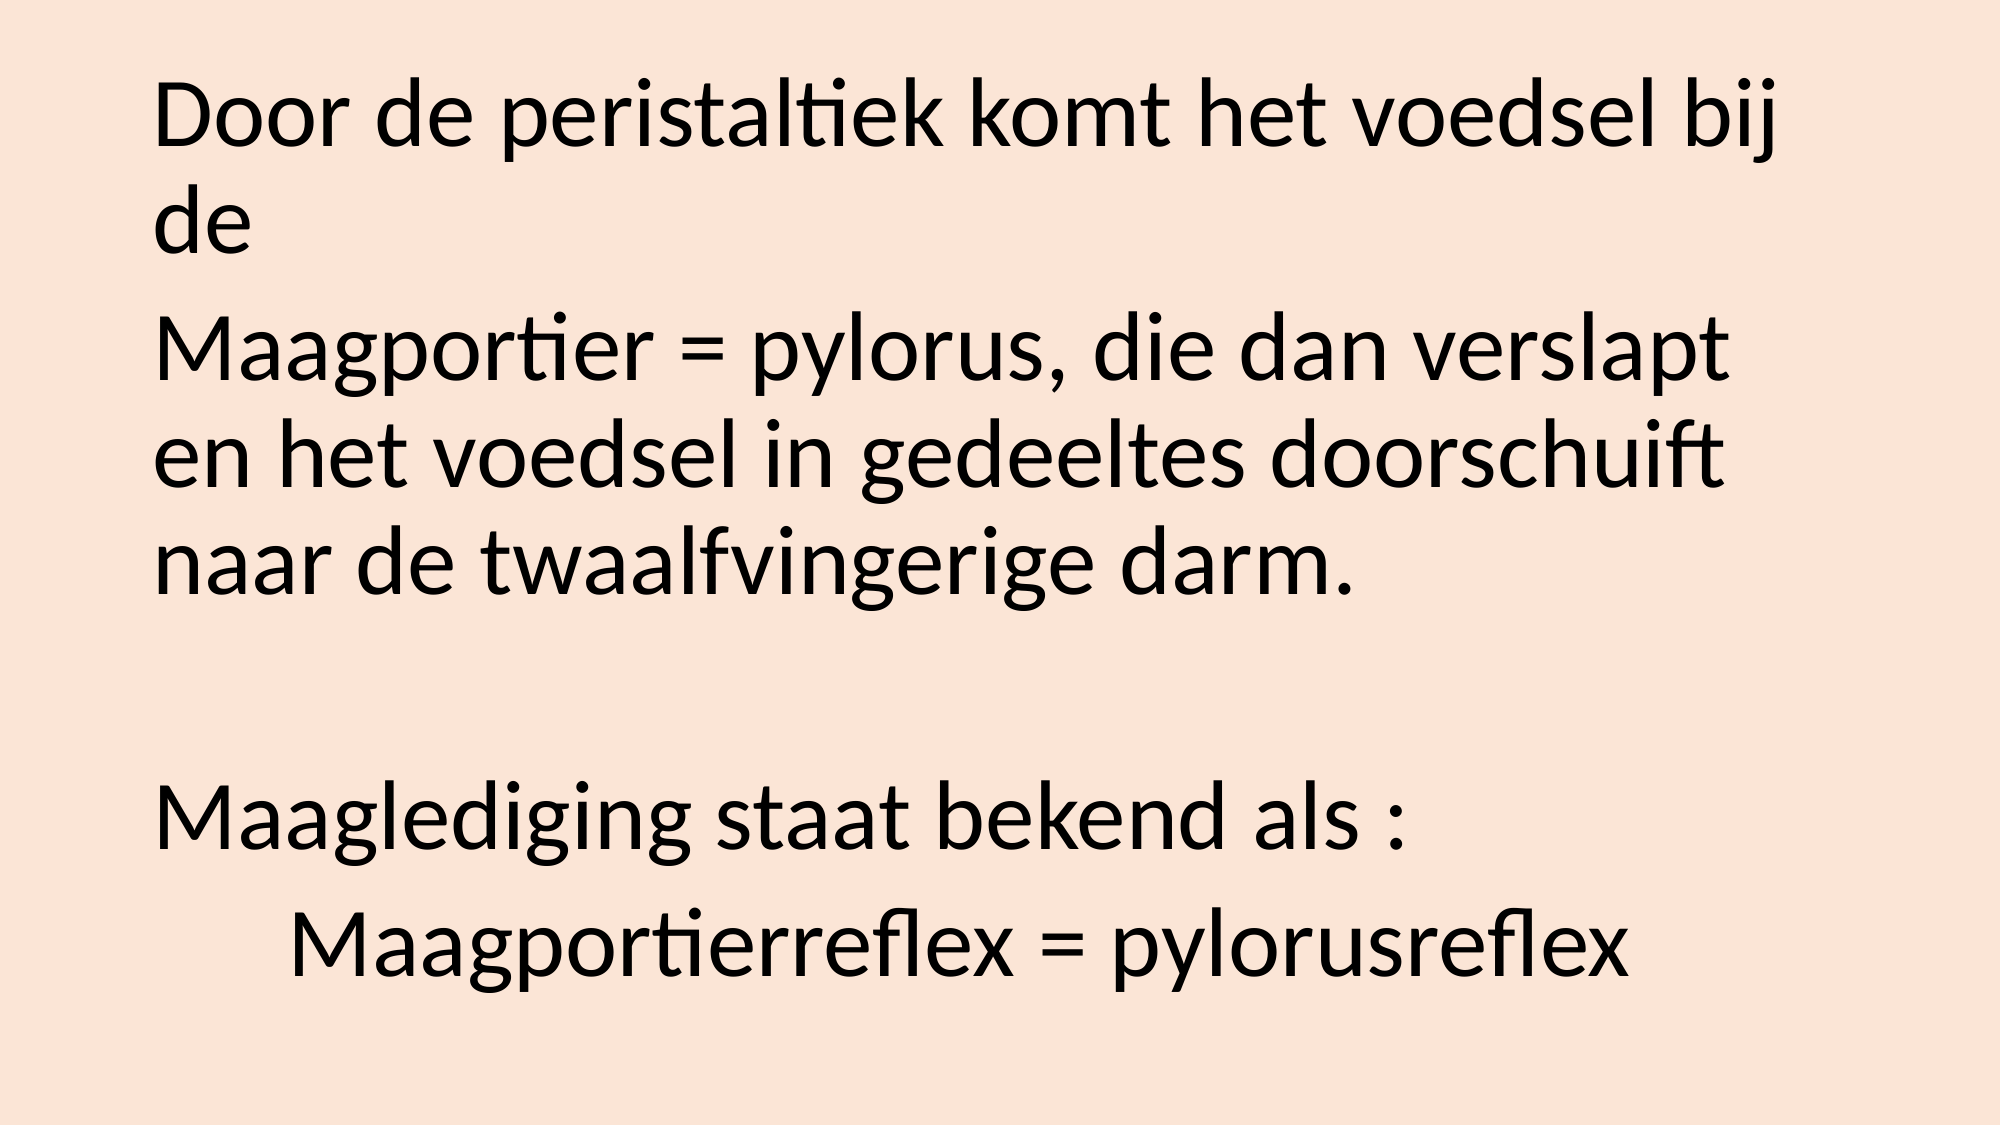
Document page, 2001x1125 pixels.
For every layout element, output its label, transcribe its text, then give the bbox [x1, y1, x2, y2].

list Door de peristaltiek komt het voedsel bij de Maagportier = pylorus, die dan verslapt en het voedsel in gedeeltes doorschuift naar de twaalfvingerige darm. Maaglediging staat bekend als : Maagportierreflex = pylorusreflex [137, 53, 1863, 1014]
